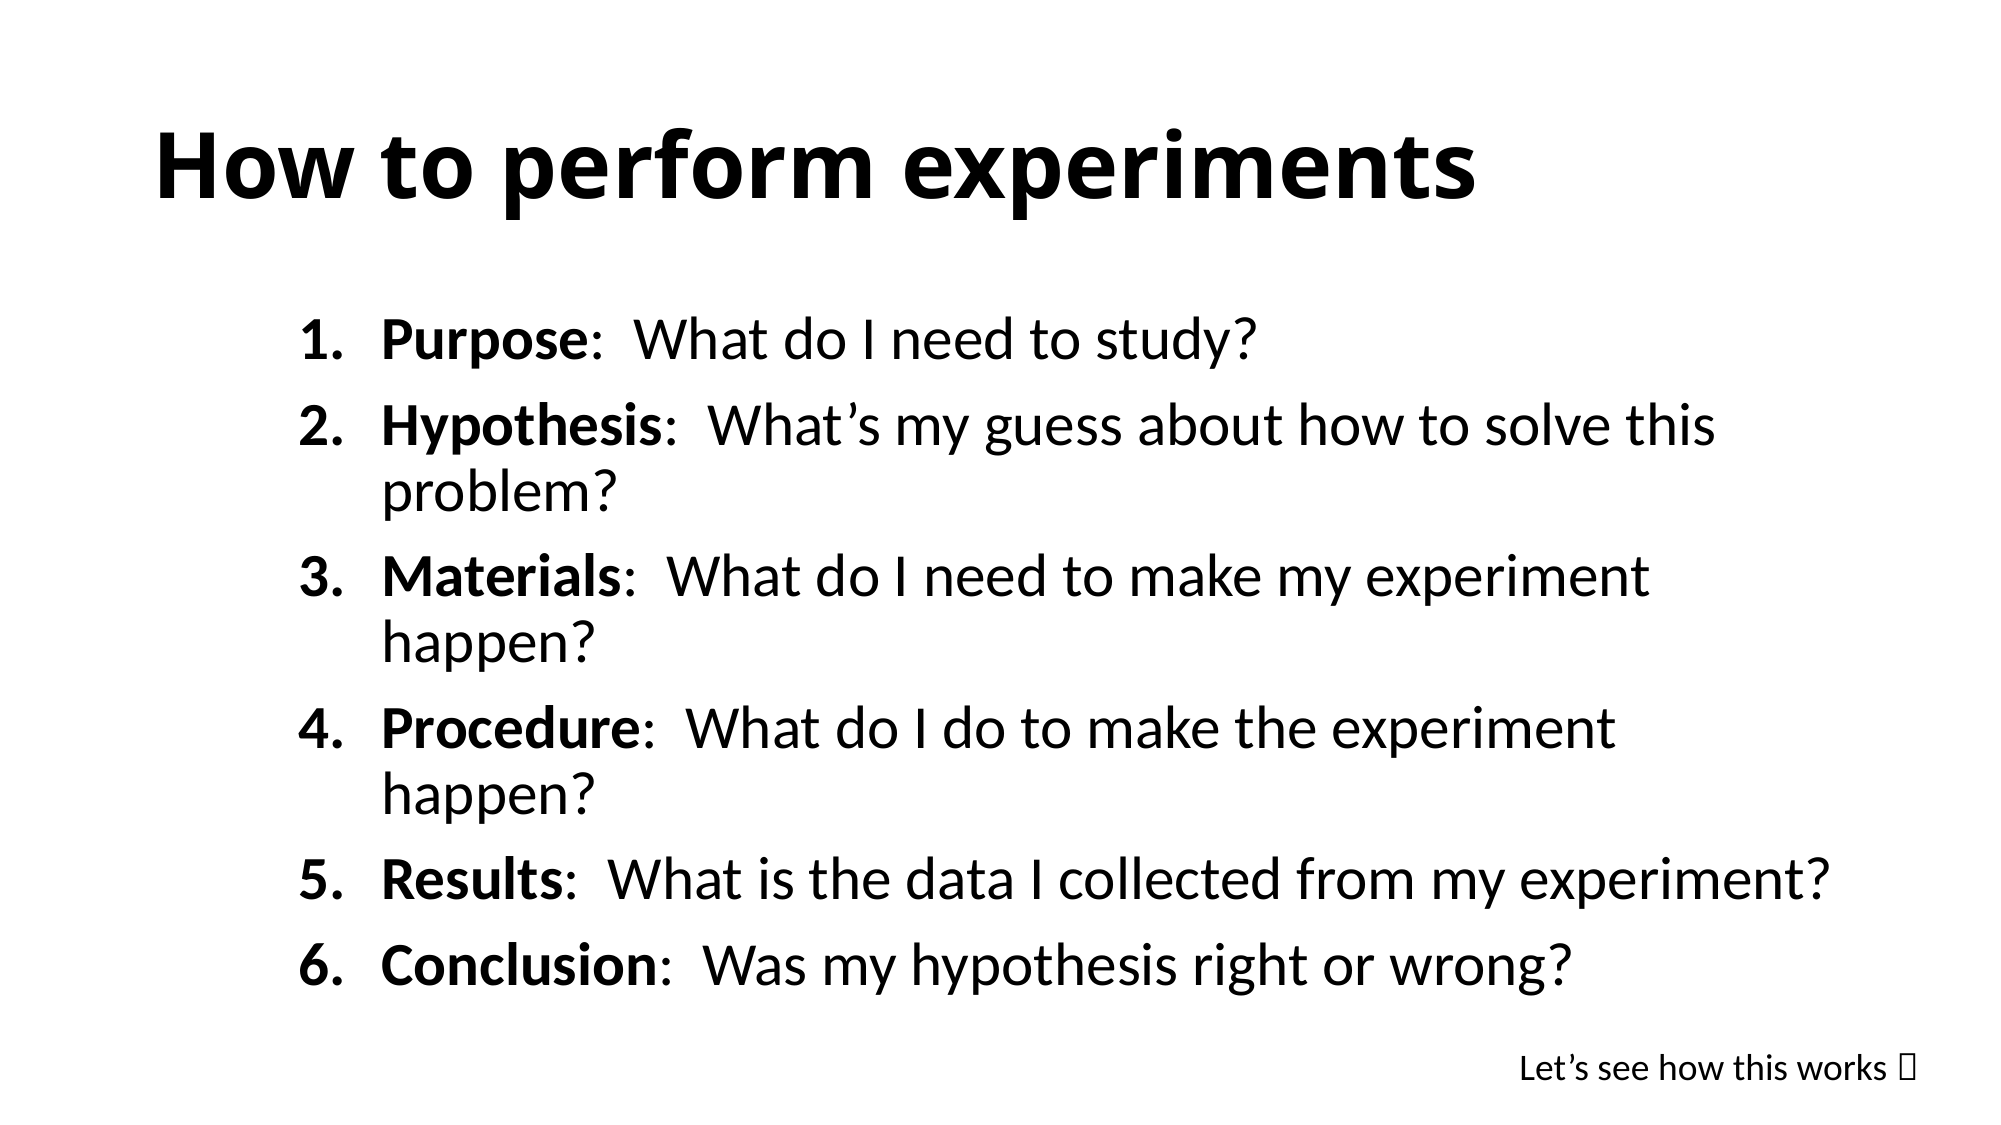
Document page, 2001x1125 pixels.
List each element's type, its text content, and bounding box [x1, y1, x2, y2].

list Purpose: What do I need to study? Hypothesis: What’s my guess about how to solve this problem? Materials: What do I need to make my experiment happen? Procedure: What do I do to make the experiment happen? Results: What is the data I collected from my experiment? Conclusion: Was my hypothesis right or wrong? [283, 299, 1863, 1014]
text_box Let’s see how this works  [1504, 1035, 2000, 1096]
title How to perform experiments [137, 59, 1863, 278]
